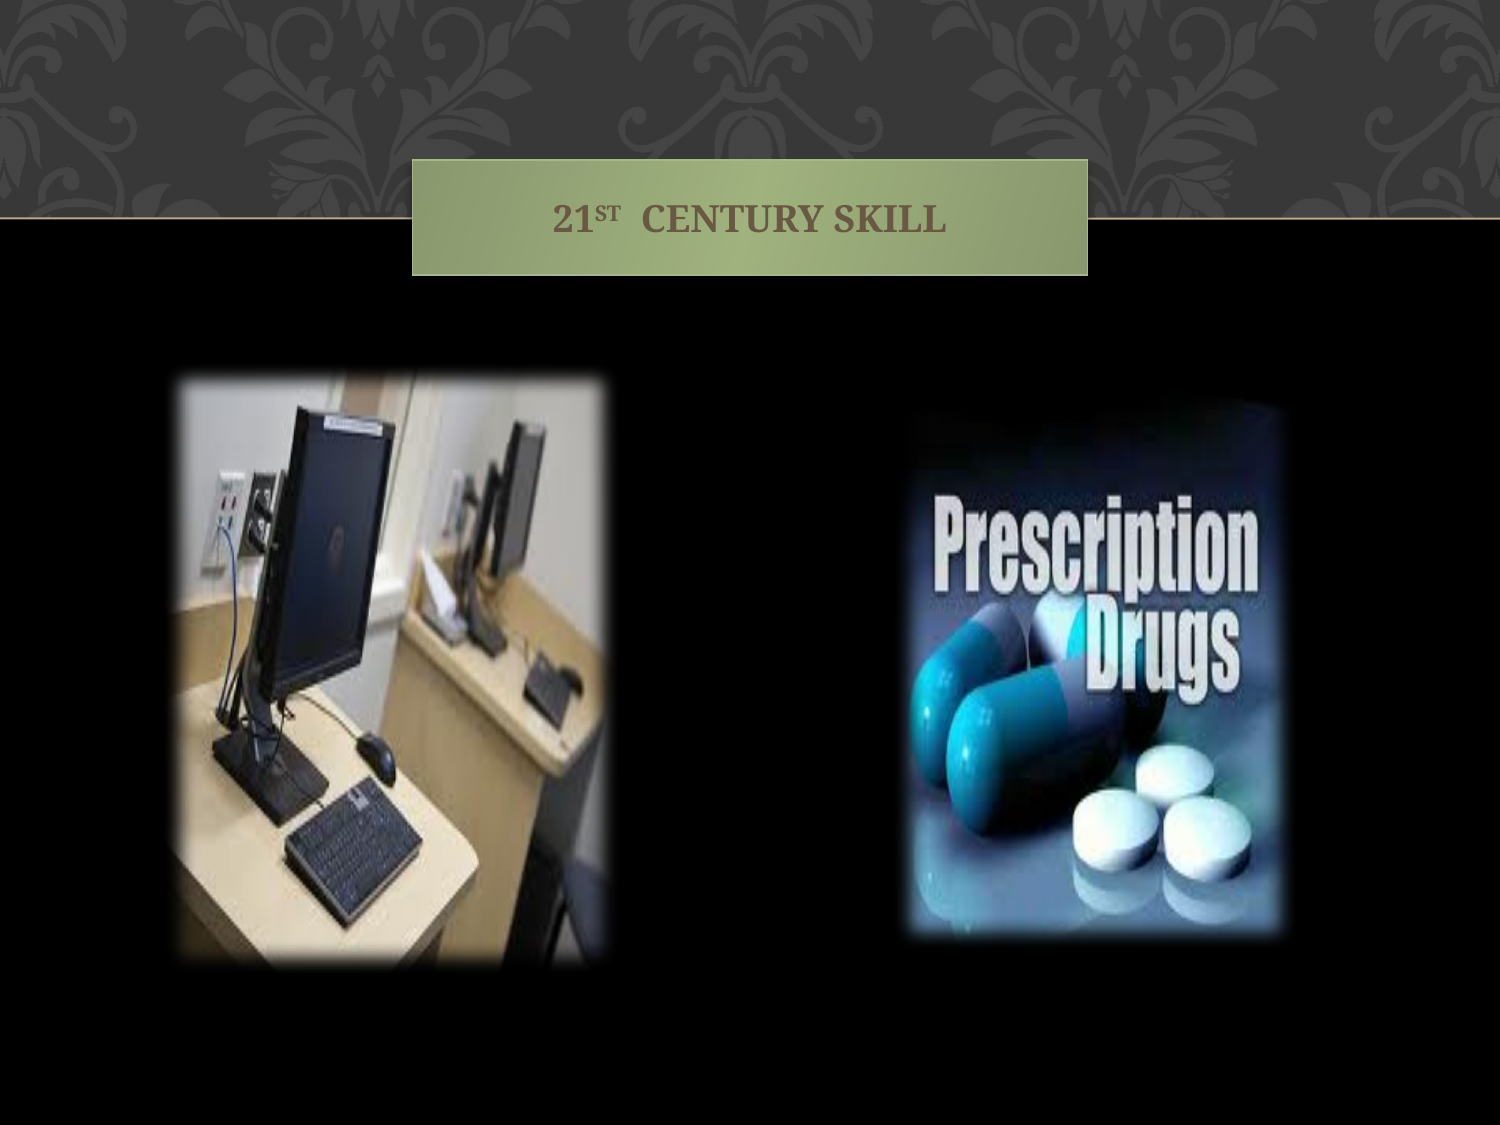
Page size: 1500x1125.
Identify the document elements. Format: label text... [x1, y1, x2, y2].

title 21st CENTURY SKILL [412, 159, 1088, 276]
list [892, 374, 1298, 951]
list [162, 362, 620, 976]
